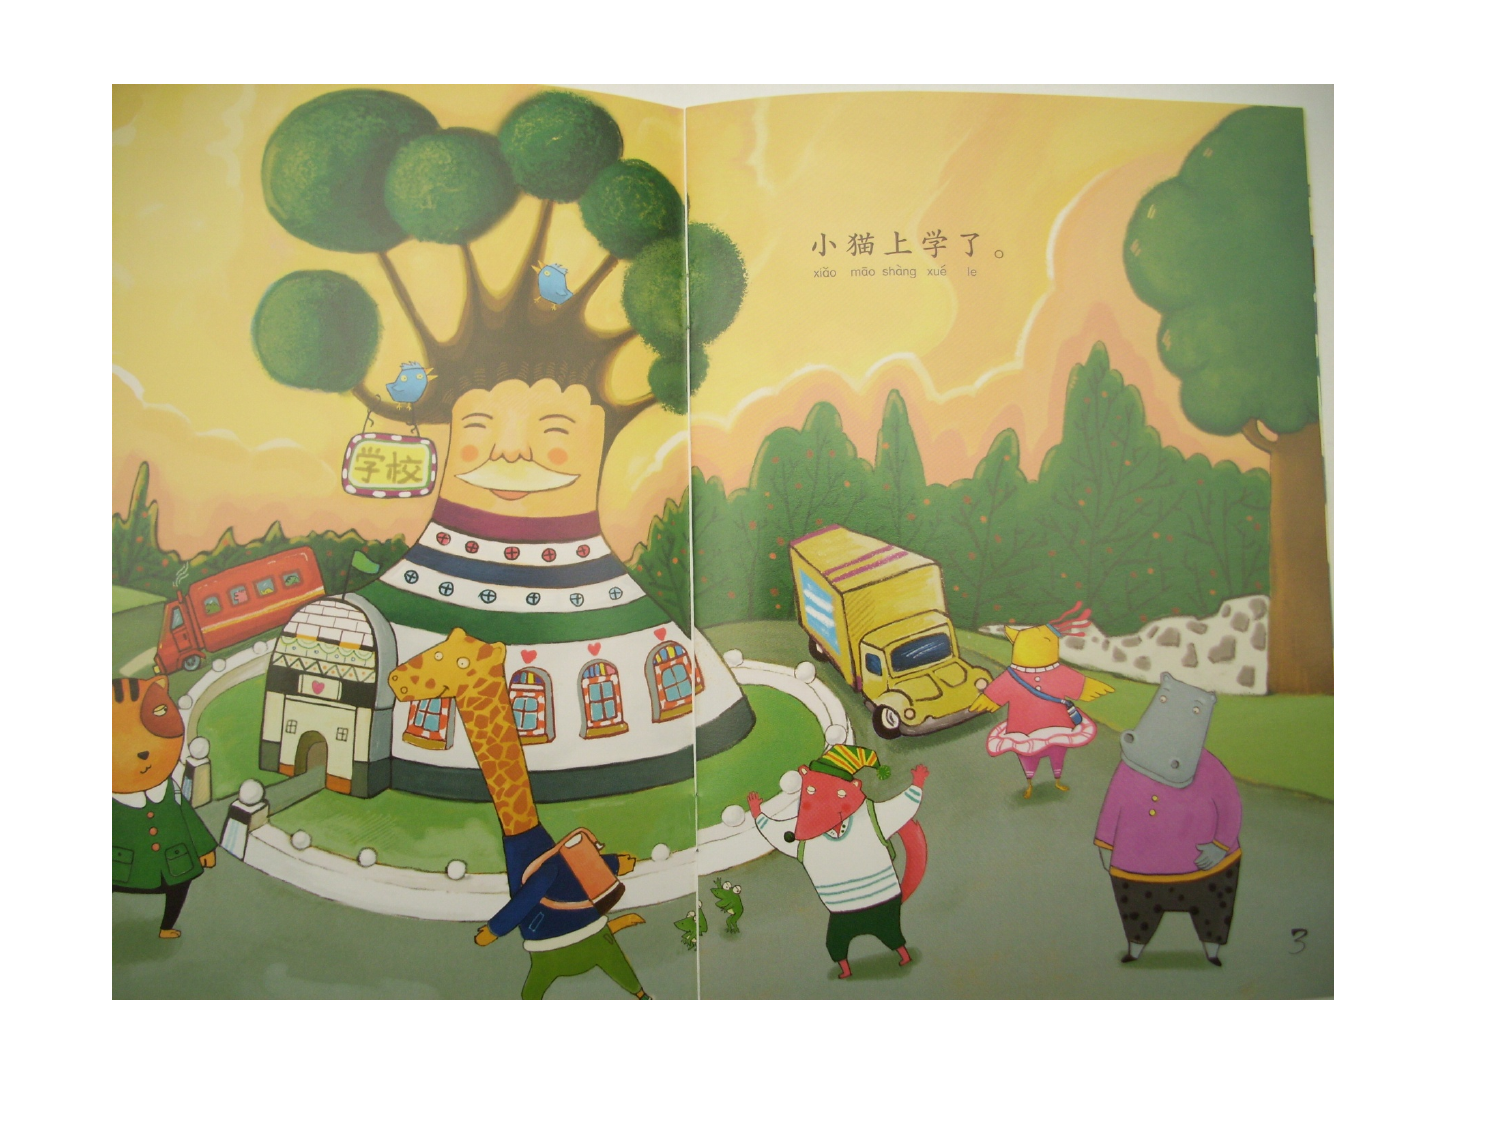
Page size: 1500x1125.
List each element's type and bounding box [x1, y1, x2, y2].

picture [112, 84, 1334, 1001]
